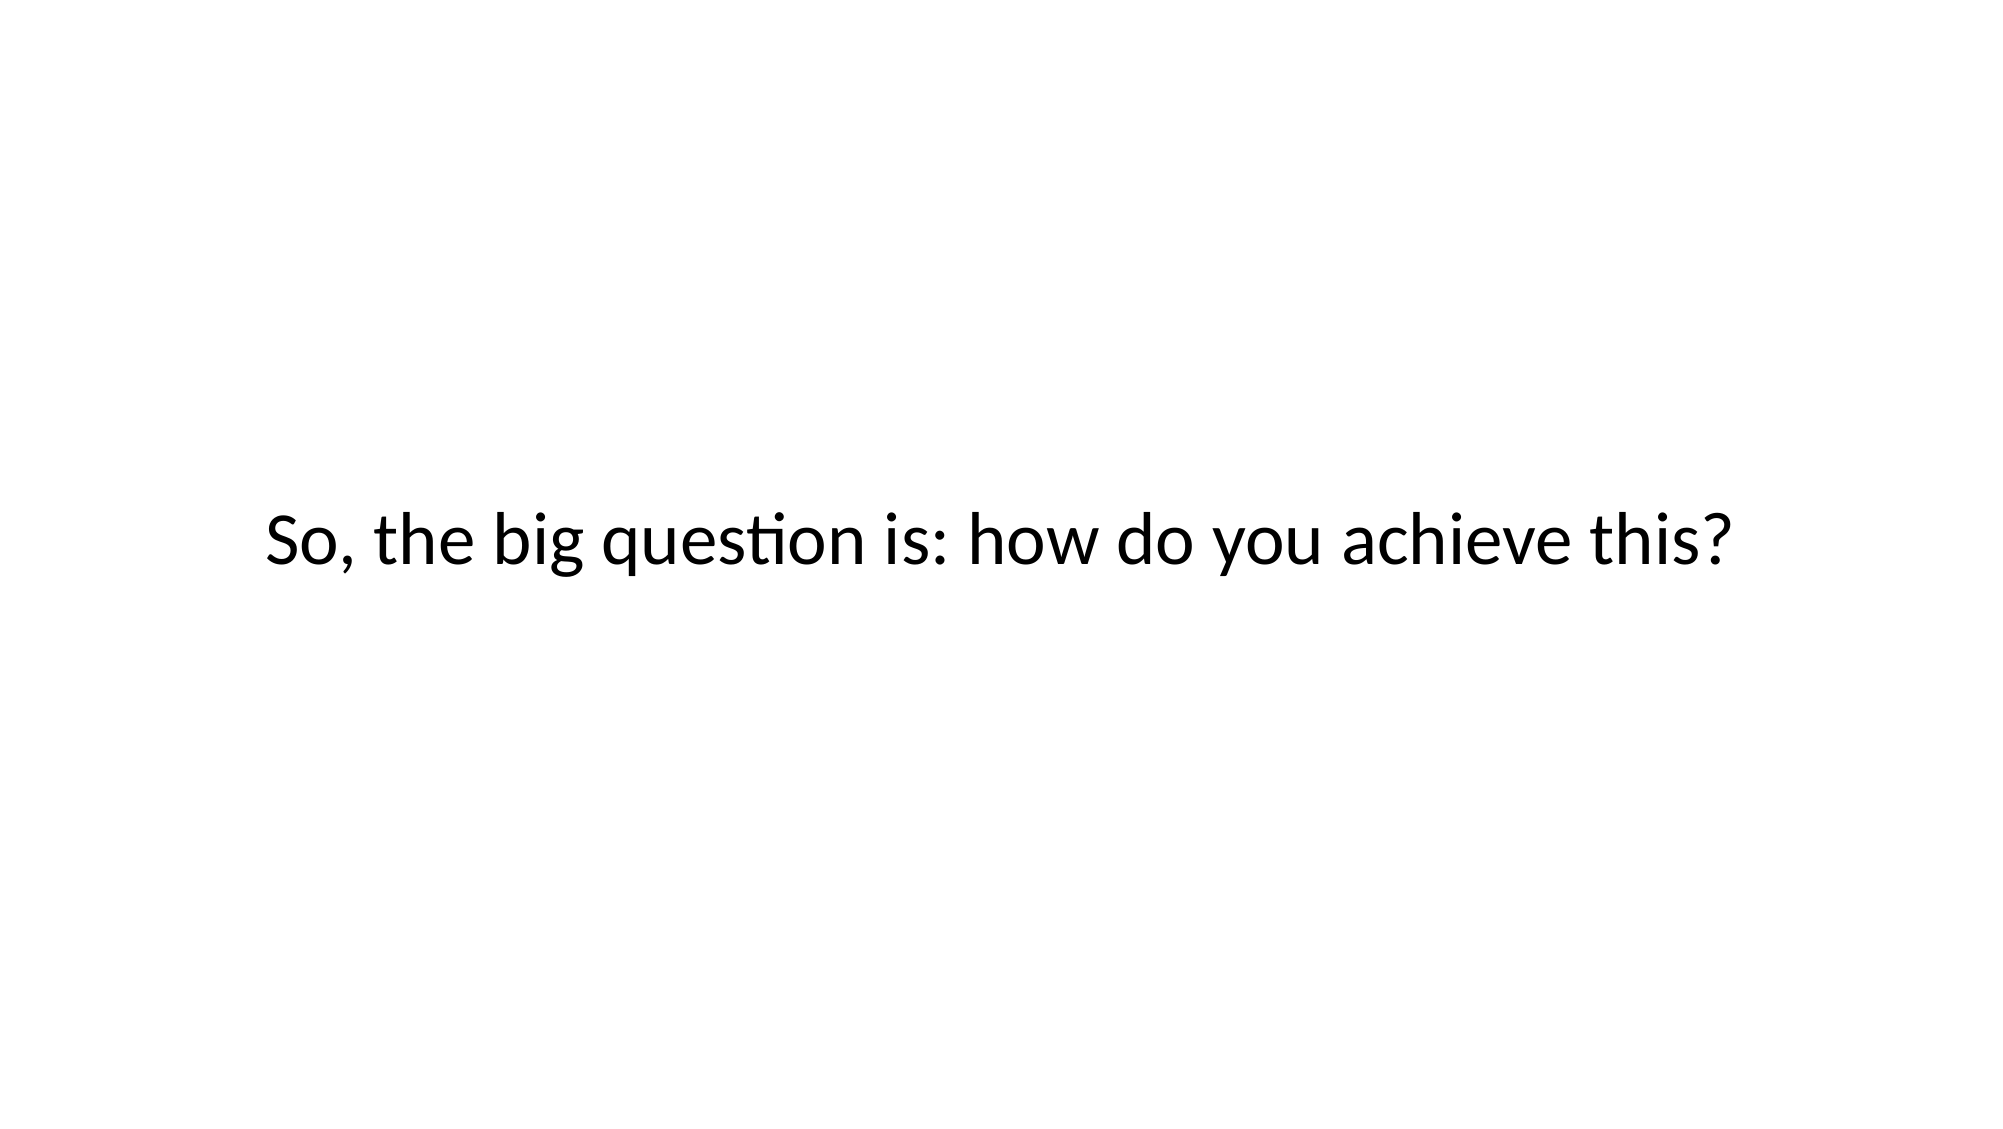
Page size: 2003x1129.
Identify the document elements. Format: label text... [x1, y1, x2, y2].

title So, the big question is: how do you achieve this? [150, 287, 1853, 782]
